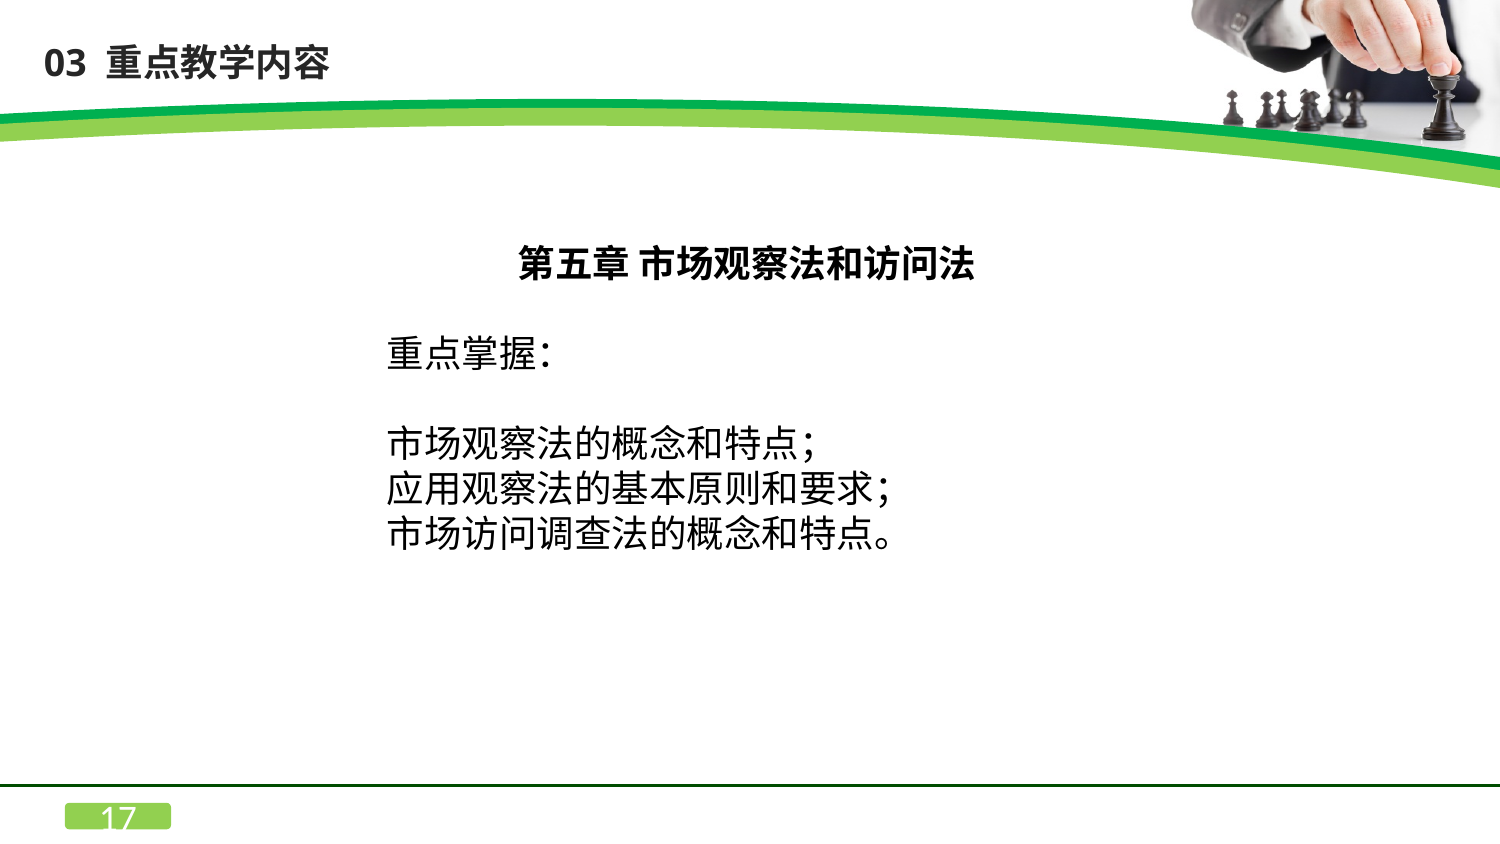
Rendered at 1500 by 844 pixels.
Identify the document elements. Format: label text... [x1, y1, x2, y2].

text_box 03 重点教学内容 [29, 32, 346, 92]
picture [1187, 0, 1500, 156]
text_box 第五章 市场观察法和访问法 重点掌握： 市场观察法的概念和特点； 应用观察法的基本原则和要求； 市场访问调查法的概念和特点。 [371, 232, 1122, 563]
picture [1187, 151, 1245, 157]
